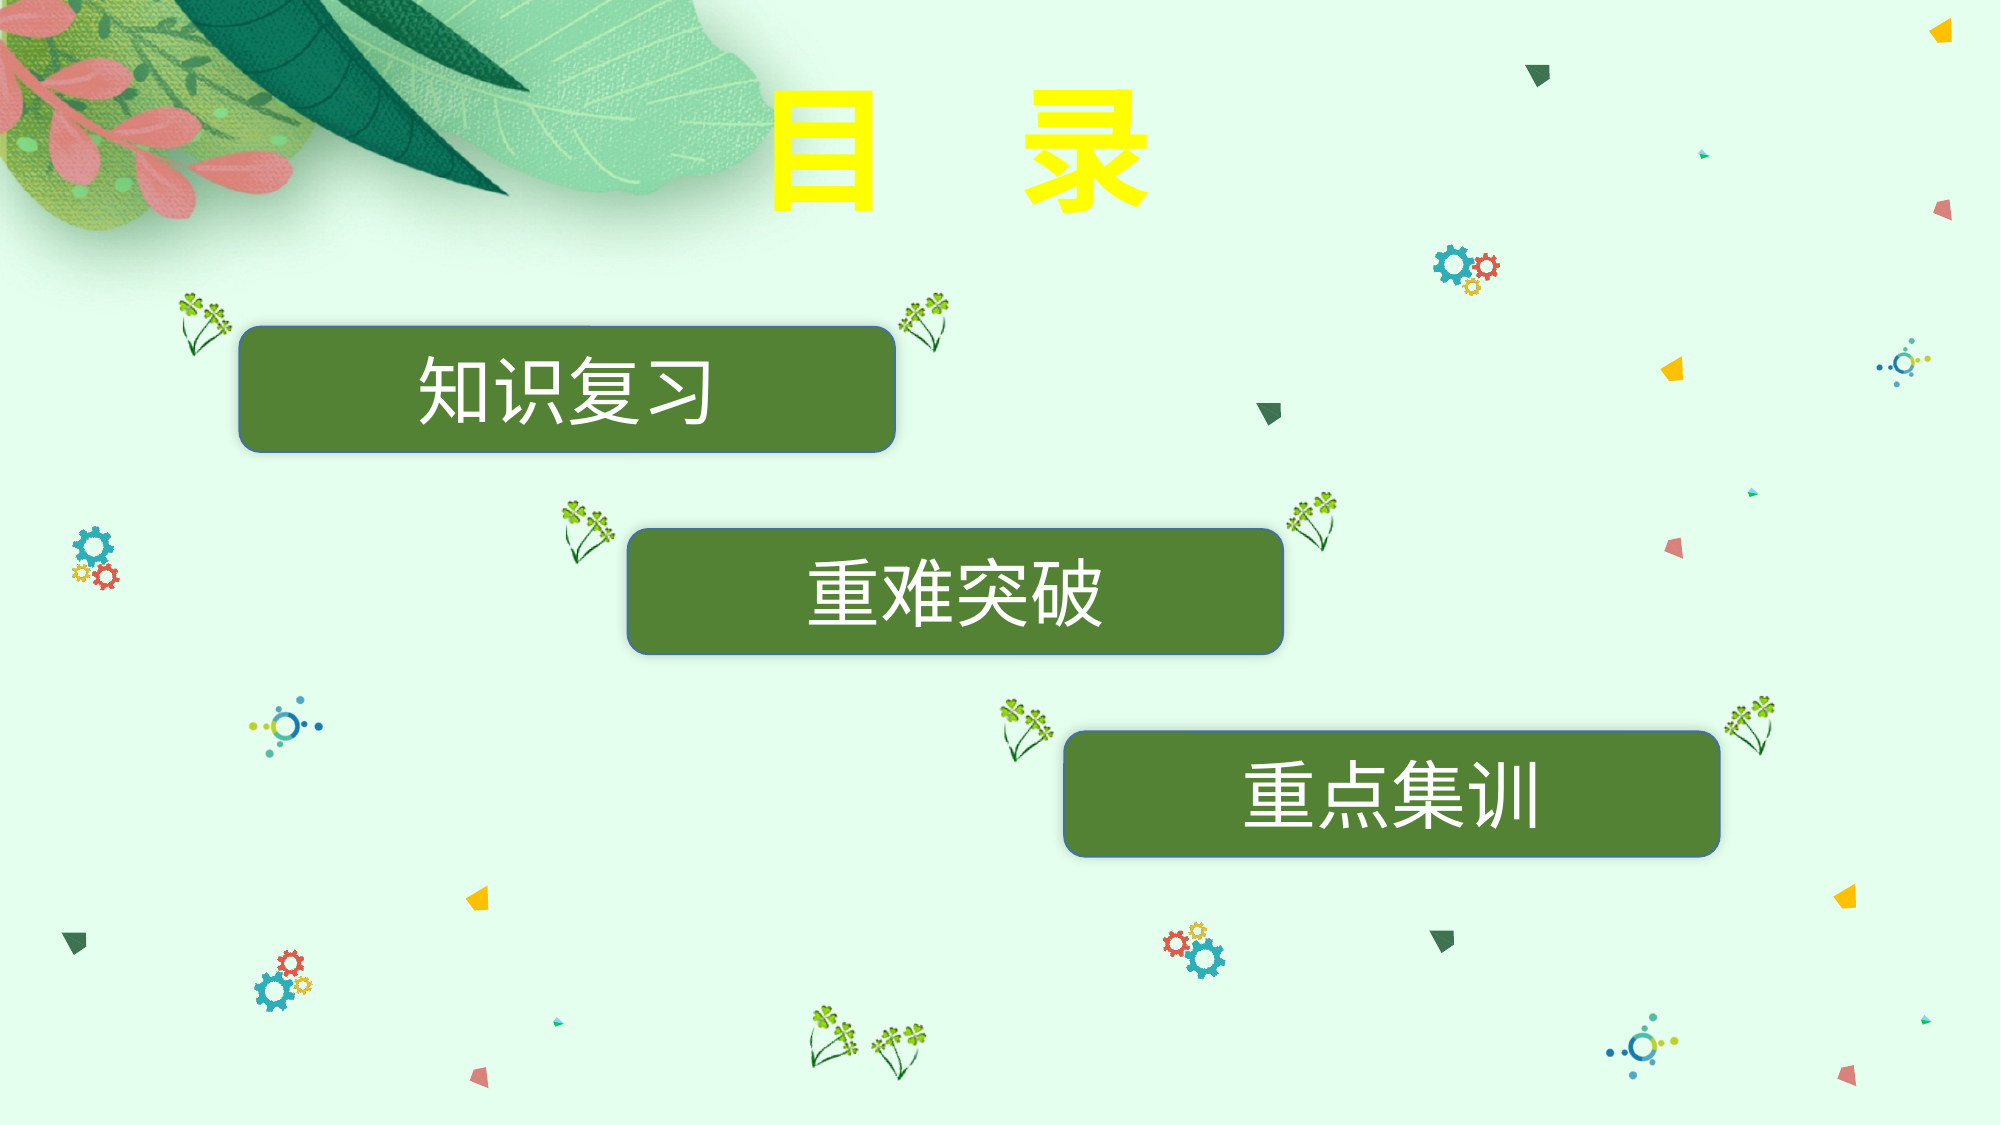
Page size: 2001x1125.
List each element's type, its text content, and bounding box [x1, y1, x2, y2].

text_box 重点集训 [1063, 730, 1721, 858]
text_box 重难突破 [626, 528, 1285, 656]
picture [0, 0, 2001, 1125]
text_box 目 录 [740, 55, 1171, 236]
text_box 知识复习 [238, 325, 896, 453]
